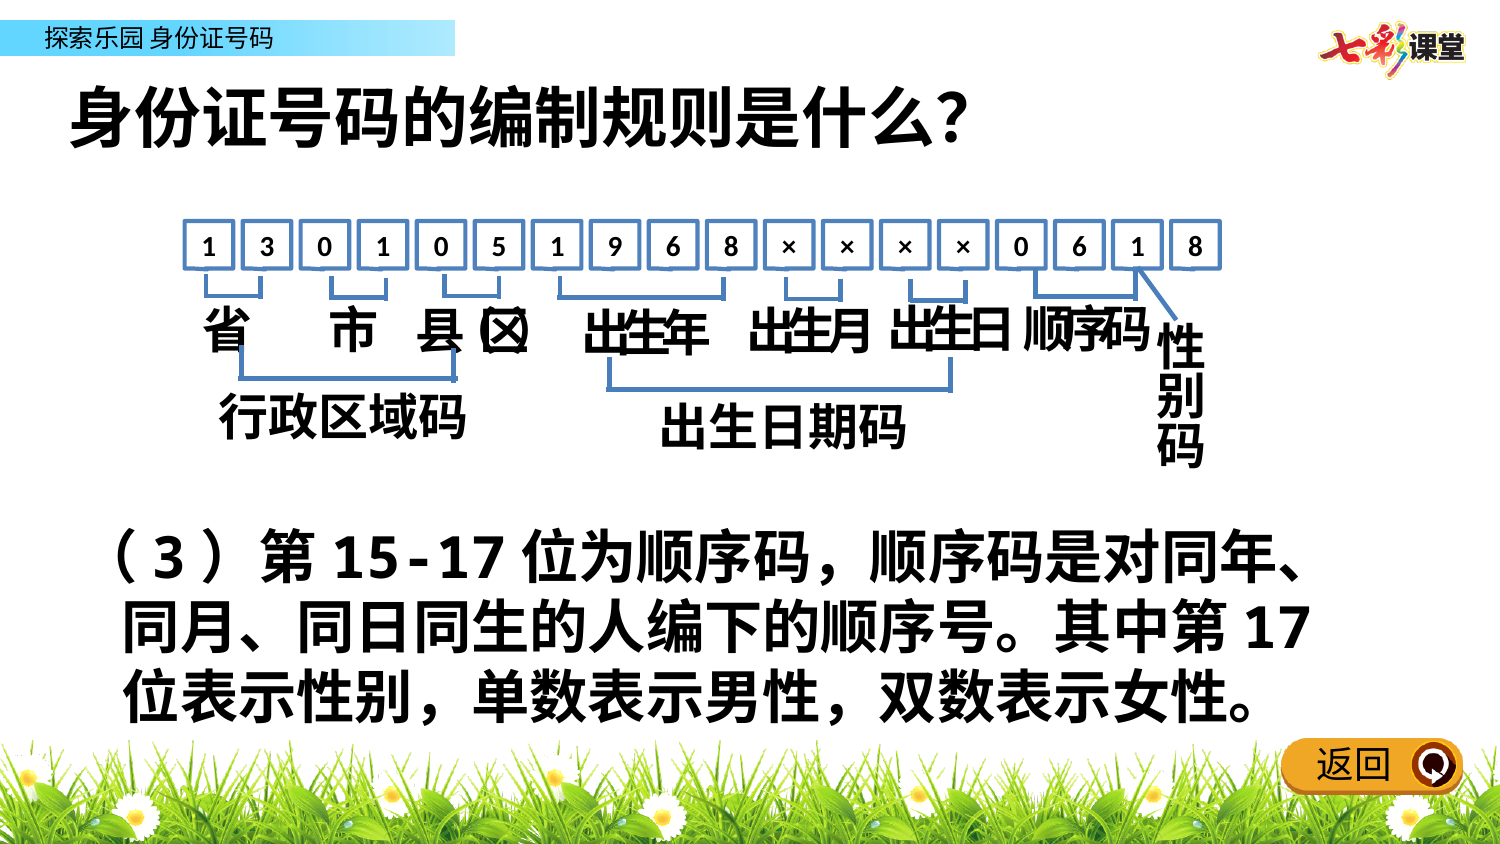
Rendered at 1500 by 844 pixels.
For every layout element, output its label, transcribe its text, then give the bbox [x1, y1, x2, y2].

text_box 1 [530, 218, 584, 272]
text_box 6 [646, 218, 700, 272]
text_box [330, 275, 388, 302]
text_box 1 [356, 218, 410, 272]
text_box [204, 273, 262, 300]
text_box 6 [1052, 218, 1106, 266]
picture [1316, 20, 1468, 80]
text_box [909, 278, 967, 305]
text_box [605, 356, 951, 394]
text_box 省 [187, 291, 264, 362]
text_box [237, 345, 458, 384]
text_box 1 [1110, 218, 1164, 266]
text_box 0 [298, 218, 352, 272]
text_box 8 [704, 218, 758, 272]
text_box × [762, 218, 816, 272]
text_box × [936, 218, 990, 272]
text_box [443, 273, 501, 300]
text_box 出生月 [732, 291, 872, 354]
text_box 9 [588, 218, 642, 272]
text_box 顺序码 [1008, 290, 1141, 361]
text_box 行政区域码 [203, 378, 538, 449]
text_box 身份证号码的编制规则是什么？ [53, 68, 1058, 139]
text_box 出生日 [872, 290, 1008, 361]
text_box 8 [1169, 218, 1222, 272]
text_box 0 [414, 218, 468, 272]
text_box （3）第15-17位为顺序码，顺序码是对同年、同月、同日同生的人编下的顺序号。其中第17位表示性别，单数表示男性，双数表示女性。 [64, 512, 1392, 718]
text_box 1 [182, 218, 236, 272]
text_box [784, 276, 843, 303]
text_box 性 别 码 [1141, 328, 1220, 512]
picture [0, 740, 1500, 844]
text_box 0 [994, 218, 1048, 272]
text_box 出生年 [567, 302, 732, 364]
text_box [1281, 733, 1464, 795]
text_box 5 [472, 218, 526, 272]
text_box 县（区） [400, 291, 567, 362]
text_box 3 [240, 218, 294, 272]
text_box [556, 275, 727, 302]
text_box 市 [314, 291, 391, 343]
text_box × [878, 218, 932, 272]
text_box × [820, 218, 874, 272]
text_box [1033, 268, 1134, 301]
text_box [1137, 266, 1177, 321]
text_box 出生日期码 [643, 387, 987, 458]
